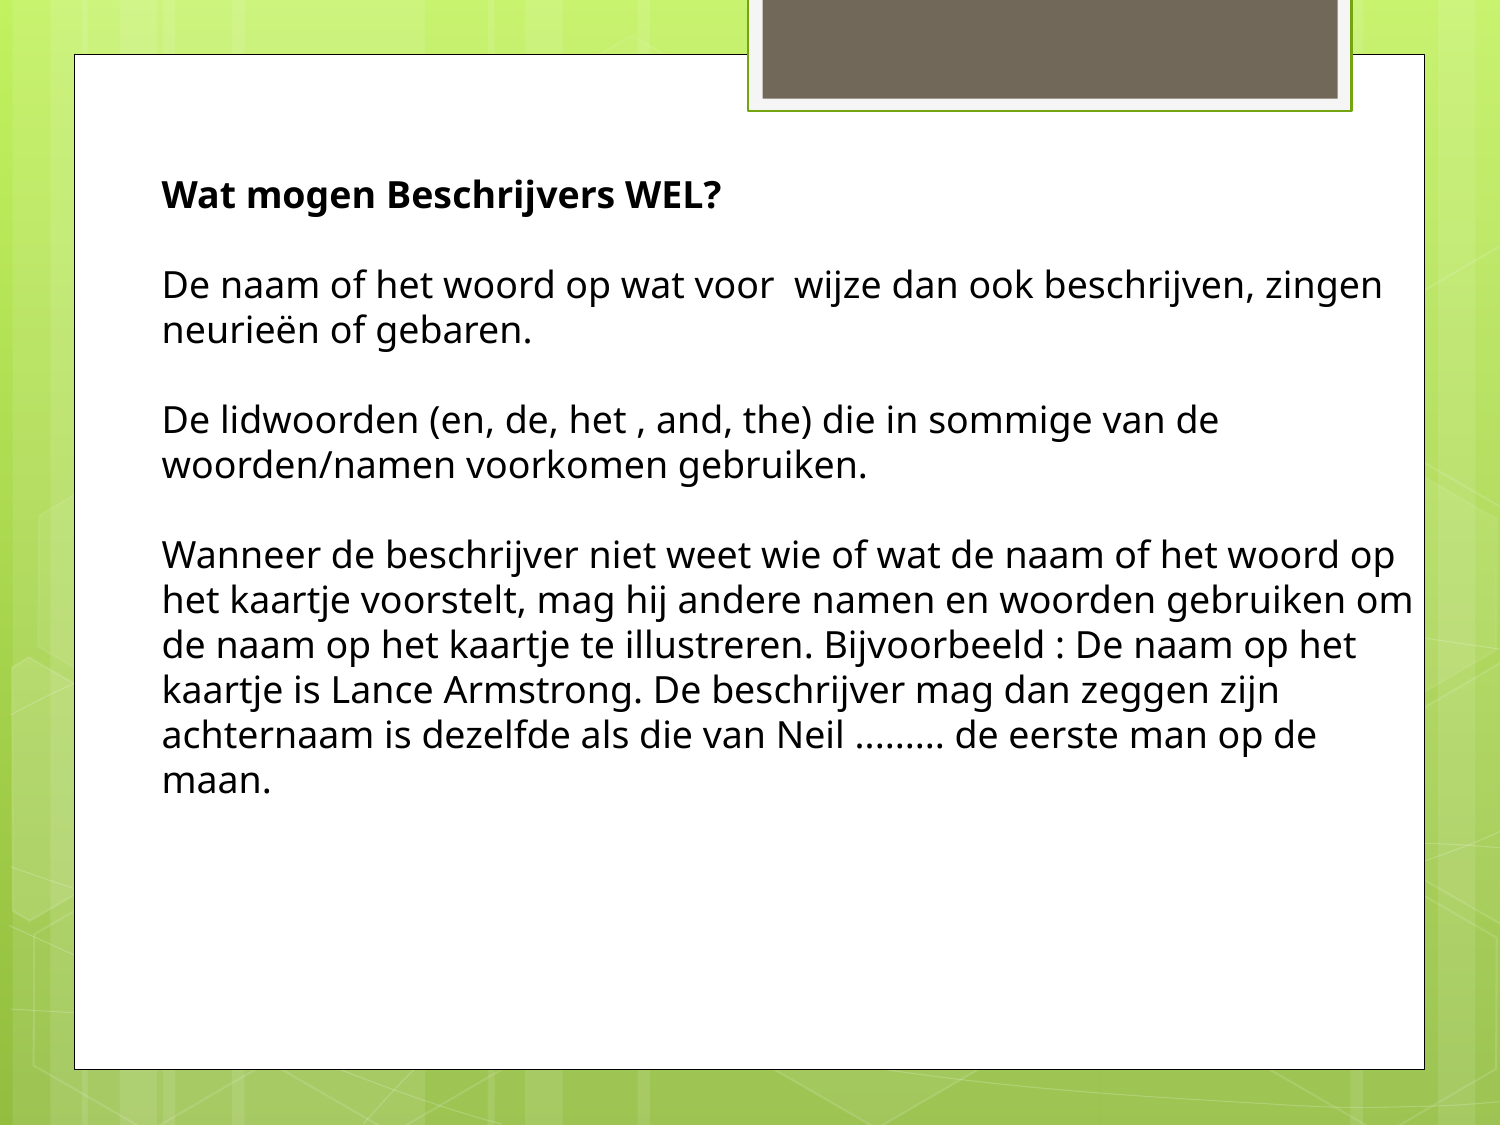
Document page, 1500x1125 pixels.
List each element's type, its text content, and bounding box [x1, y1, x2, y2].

text_box Wat mogen Beschrijvers WEL? De naam of het woord op wat voor wijze dan ook beschrijven, zingen neurieën of gebaren. De lidwoorden (en, de, het , and, the) die in sommige van de woorden/namen voorkomen gebruiken. Wanneer de beschrijver niet weet wie of wat de naam of het woord op het kaartje voorstelt, mag hij andere namen en woorden gebruiken om de naam op het kaartje te illustreren. Bijvoorbeeld : De naam op het kaartje is Lance Armstrong. De beschrijver mag dan zeggen zijn achternaam is dezelfde als die van Neil ......... de eerste man op de maan. [146, 163, 1447, 809]
